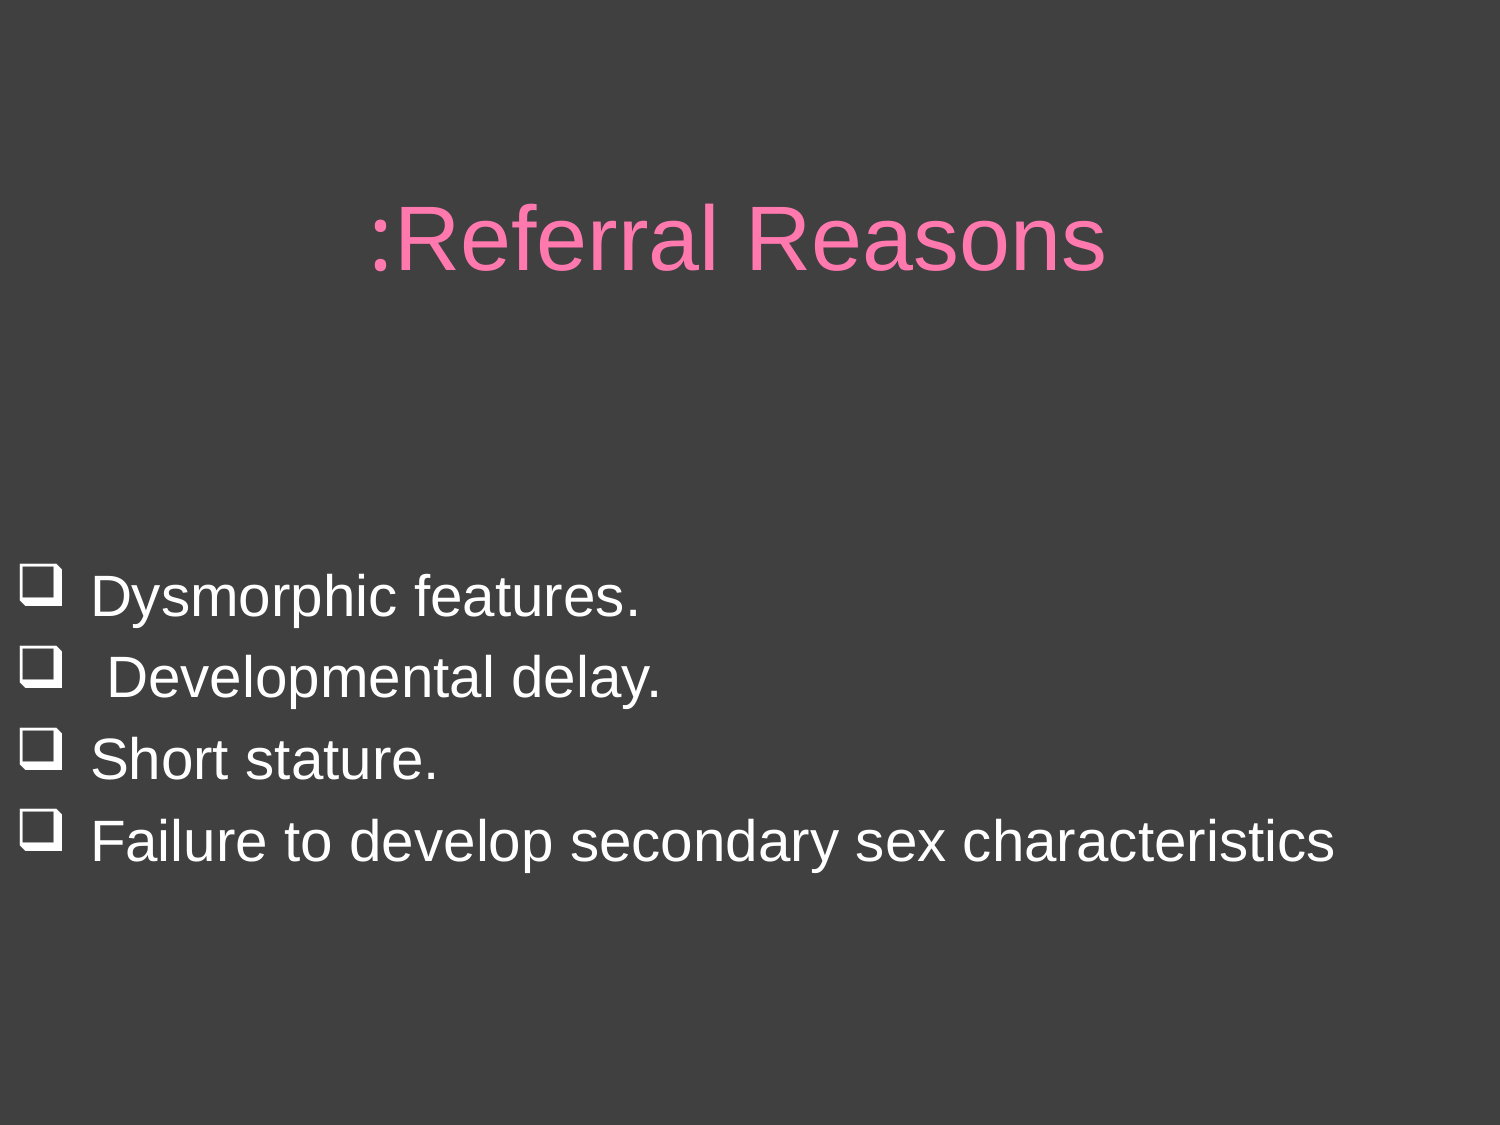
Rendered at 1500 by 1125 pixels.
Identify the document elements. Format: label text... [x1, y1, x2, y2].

subtitle Dysmorphic features. Developmental delay. Short stature. Failure to develop secondary sex characteristics [0, 550, 1500, 1000]
title Referral Reasons: [100, 113, 1376, 355]
